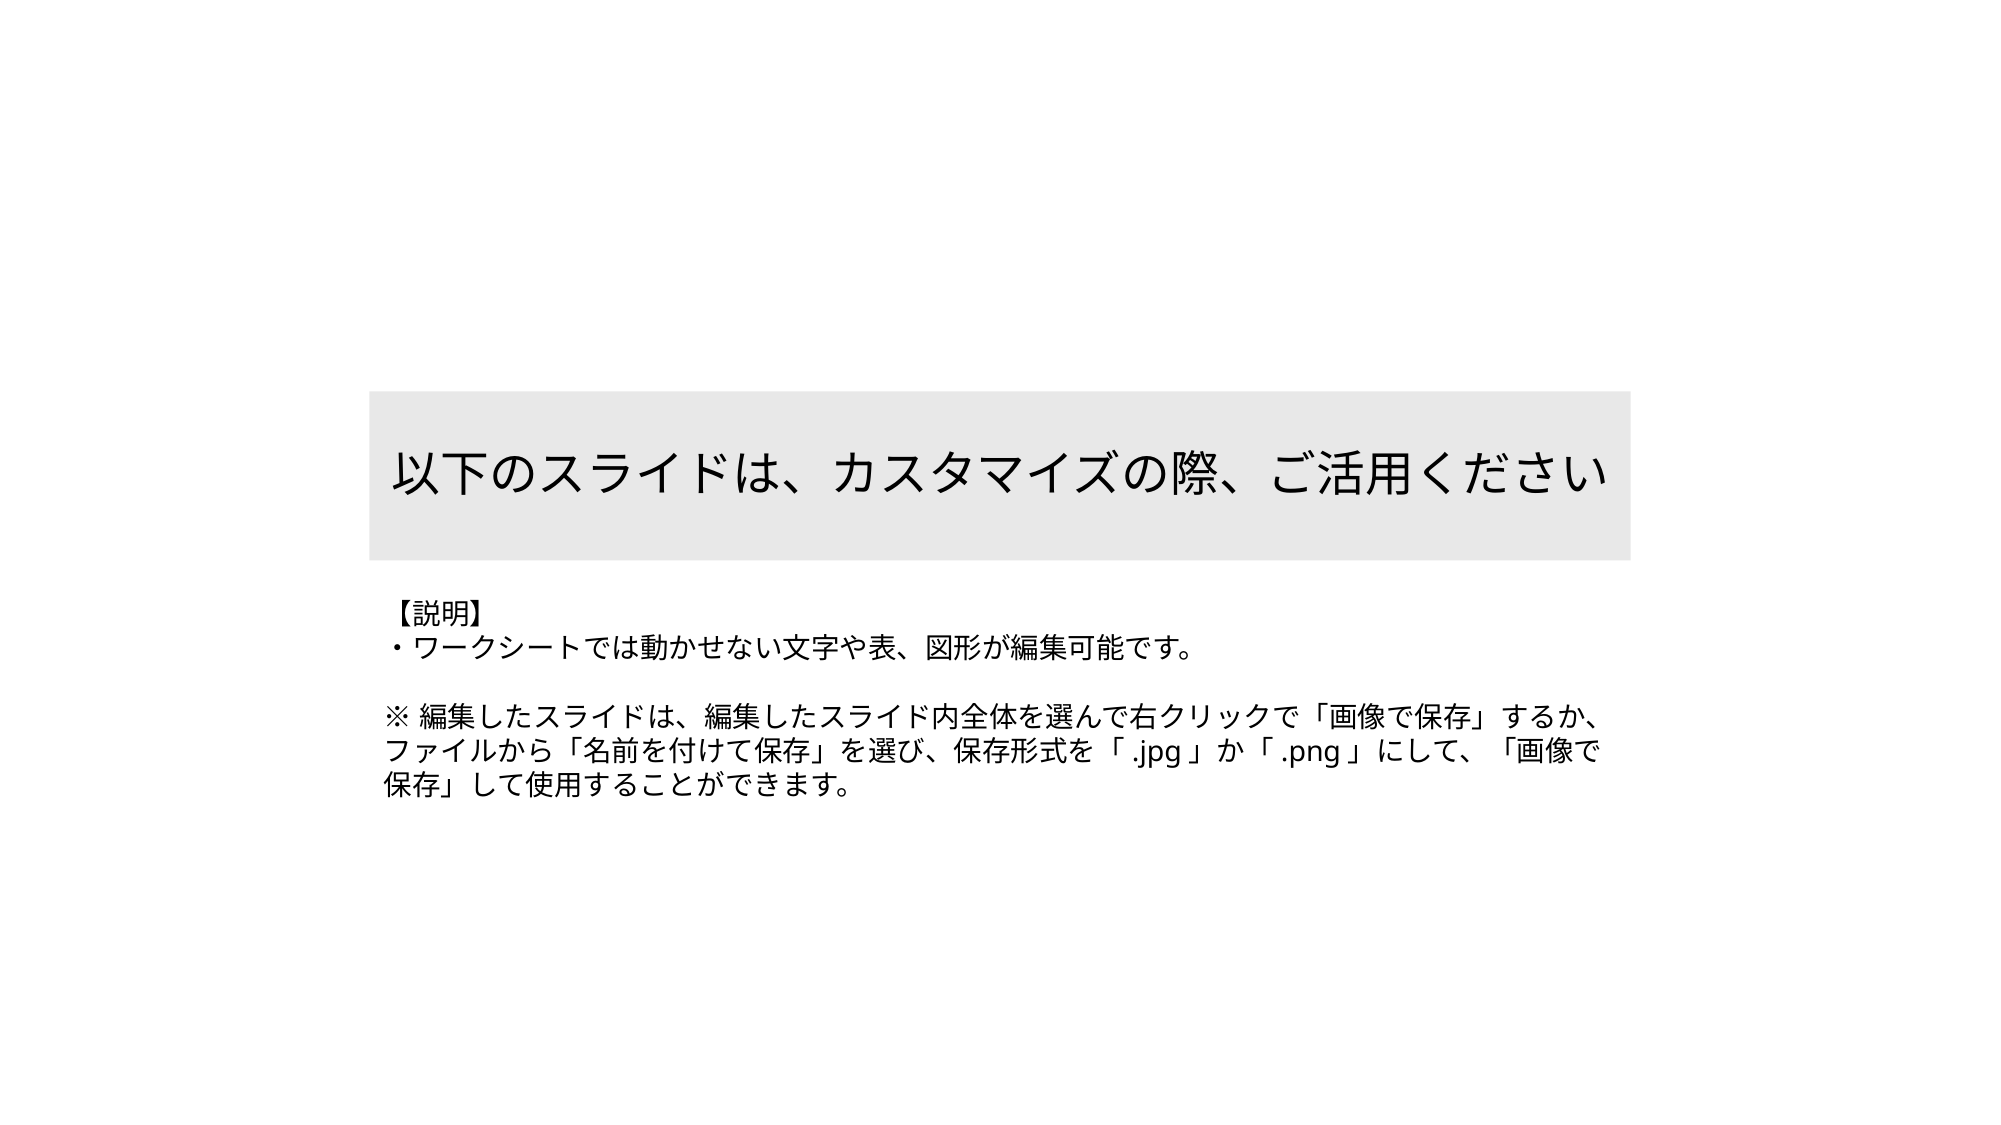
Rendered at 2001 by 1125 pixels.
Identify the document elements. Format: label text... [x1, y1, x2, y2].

text_box 【説明】 ・ワークシートでは動かせない文字や表、図形が編集可能です。 ※編集したスライドは、編集したスライド内全体を選んで右クリックで「画像で保存」するか、ファイルから「名前を付けて保存」を選び、保存形式を「.jpg」か「.png」にして、「画像で保存」して使用することができます。 [369, 588, 1631, 809]
title 以下のスライドは、カスタマイズの際、ご活用ください [369, 391, 1631, 561]
